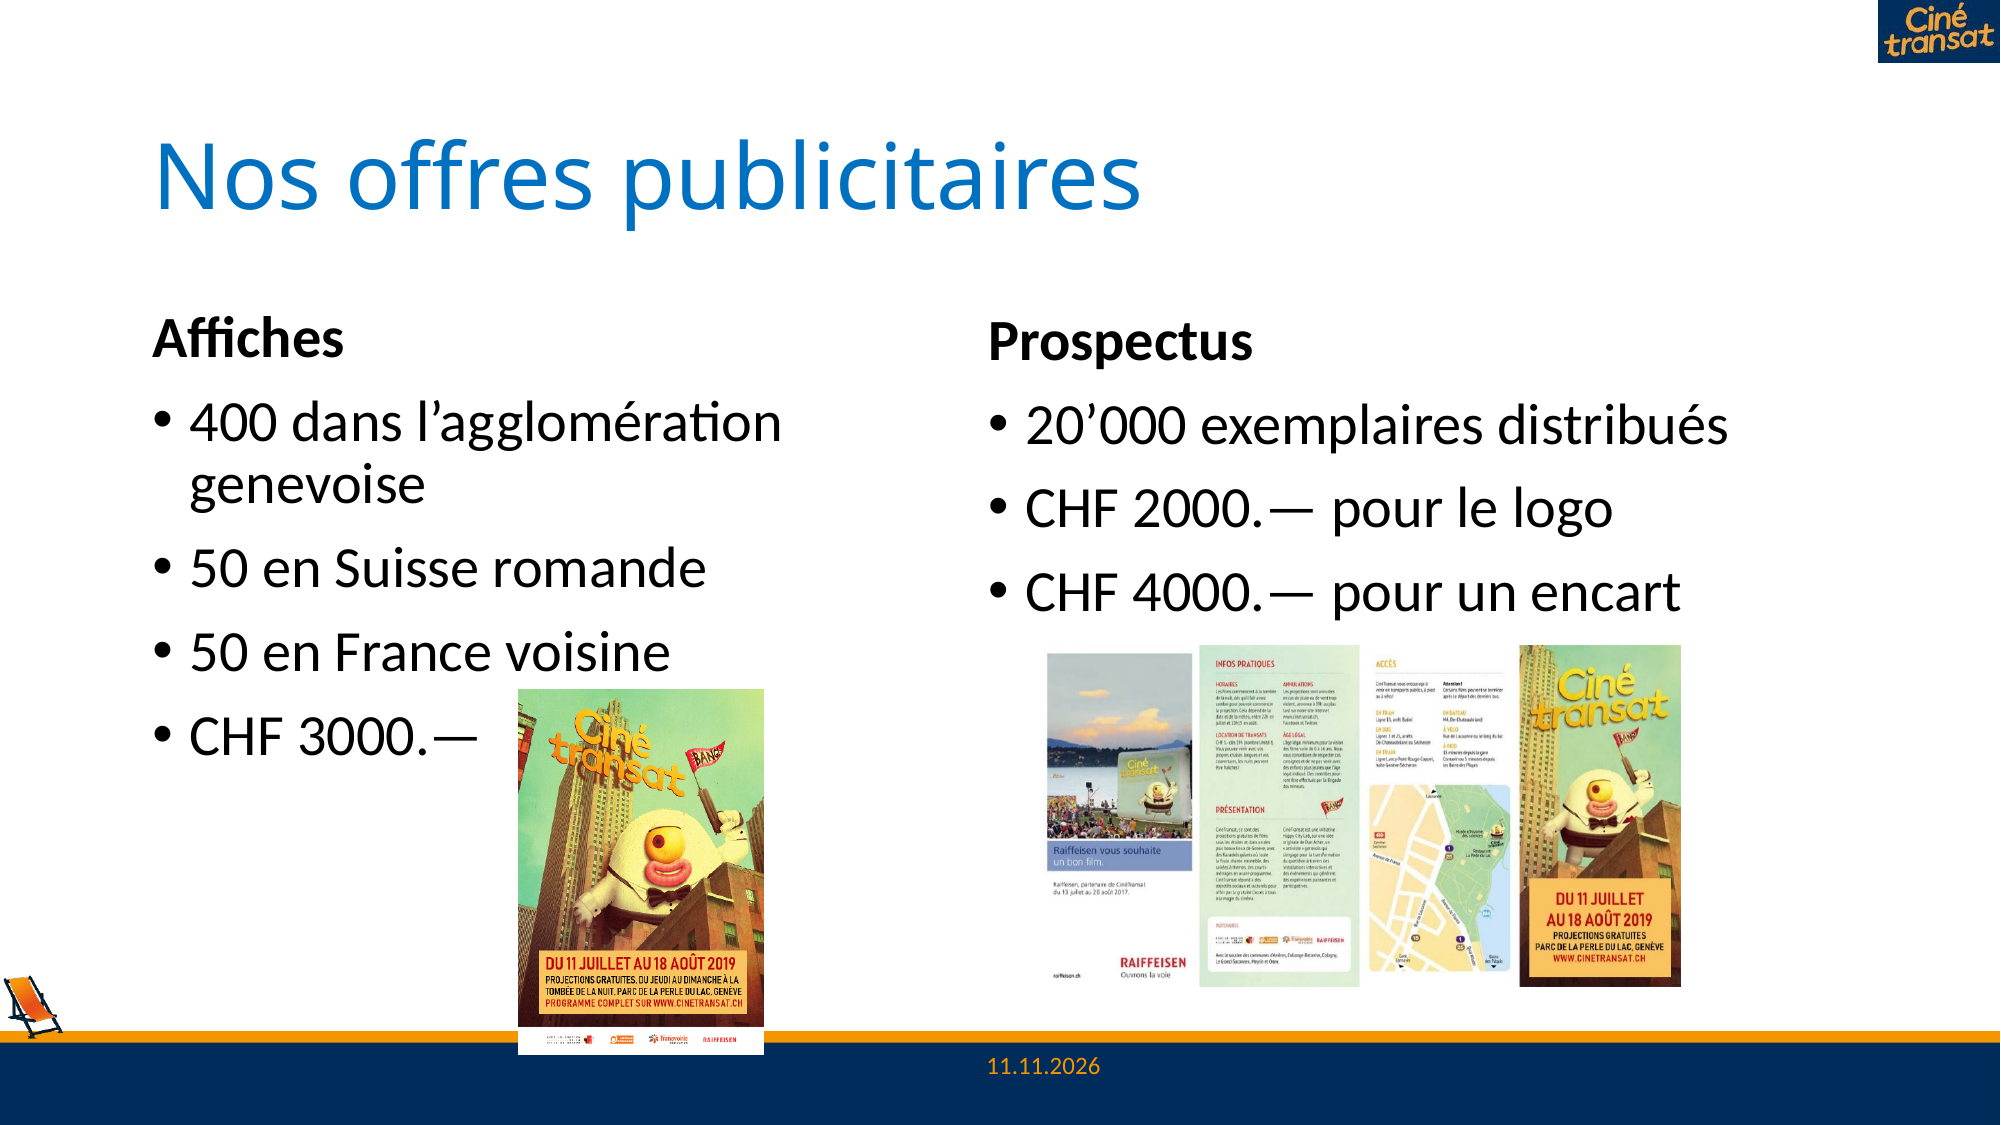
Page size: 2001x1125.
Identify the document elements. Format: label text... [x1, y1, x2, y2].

text_box Prospectus 20’000 exemplaires distribués CHF 2000.— pour le logo CHF 4000.— pour un encart [973, 302, 1752, 791]
picture [1878, 0, 2000, 63]
picture [1043, 645, 1681, 987]
picture [0, 971, 69, 1043]
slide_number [828, 1035, 1259, 1096]
picture [518, 689, 764, 1055]
list Affiches 400 dans l’agglomération genevoise 50 en Suisse romande 50 en France voisine CHF 3000.— [137, 299, 916, 787]
title Nos offres publicitaires [137, 71, 1863, 289]
